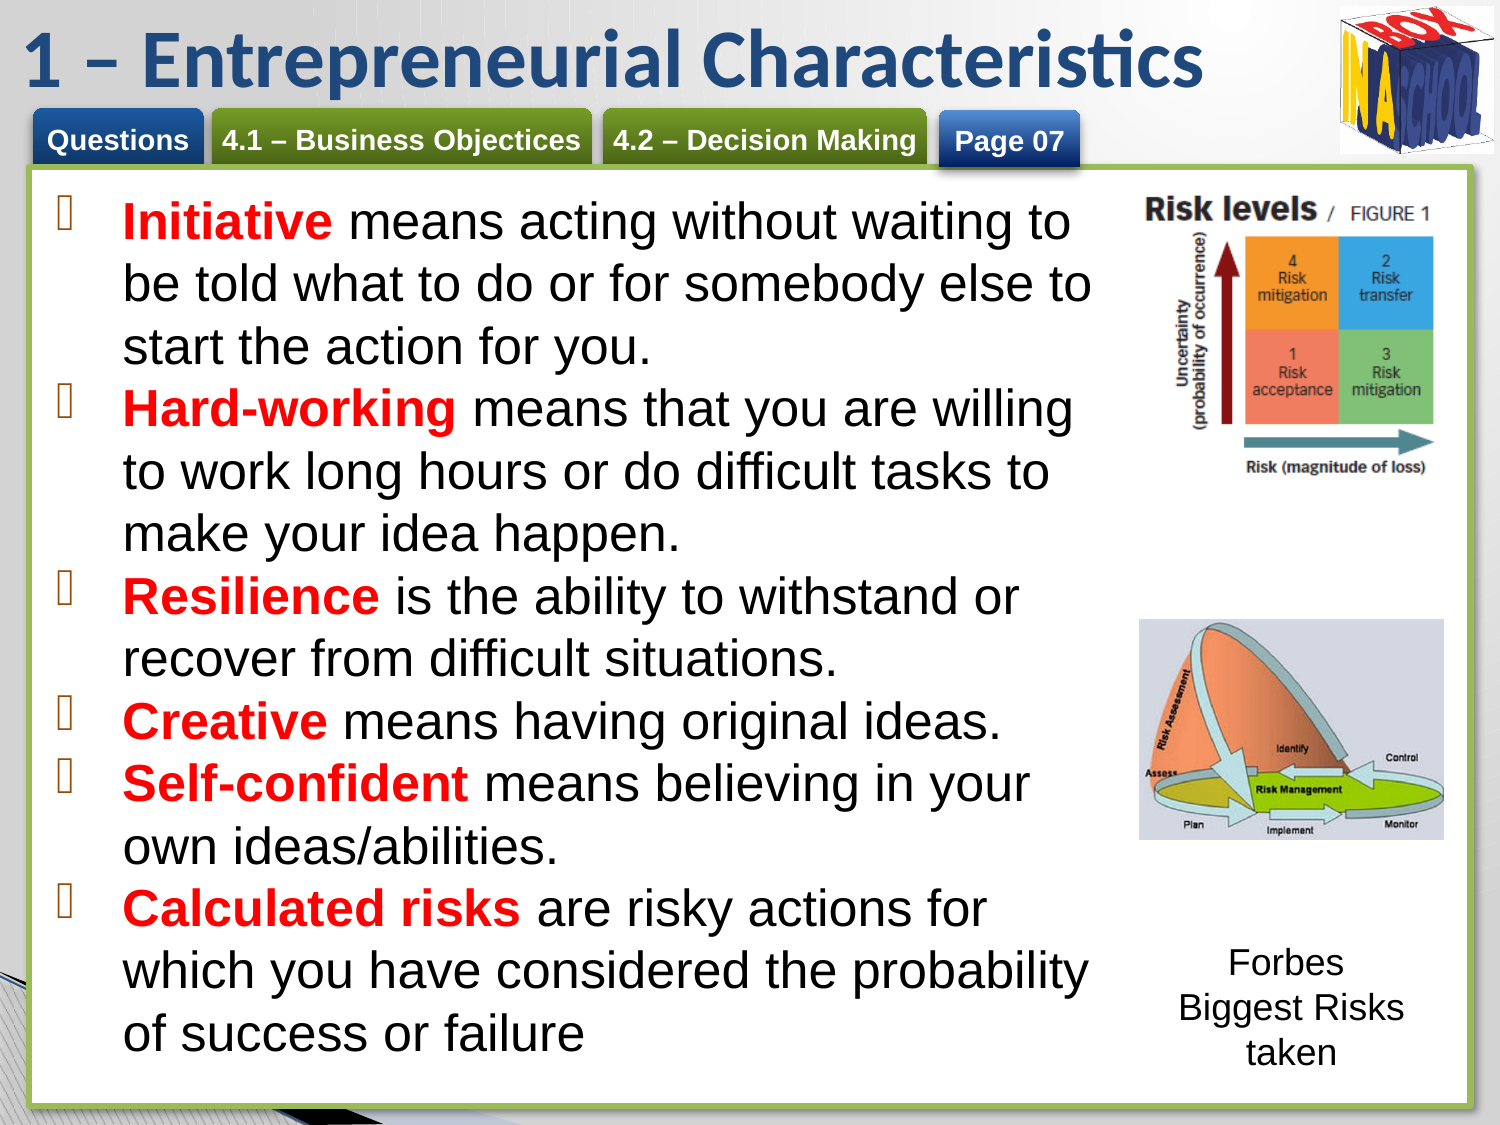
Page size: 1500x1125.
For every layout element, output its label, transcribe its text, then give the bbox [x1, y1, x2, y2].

picture [1139, 619, 1444, 840]
picture [281, 1114, 303, 1125]
picture [1340, 6, 1495, 154]
text_box Initiative means acting without waiting to be told what to do or for somebody else to start the action for you. Hard-working means that you are willing to work long hours or do difficult tasks to make your idea happen. Resilience is the ability to withstand or recover from difficult situations. Creative means having original ideas. Self-confident means believing in your own ideas/abilities. Calculated risks are risky actions for which you have considered the probability of success or failure [41, 179, 1140, 1070]
text_box Page 07 [938, 109, 1081, 167]
text_box Forbes Biggest Risks taken [1139, 930, 1444, 1081]
picture [1139, 188, 1444, 483]
title 1 – Entrepreneurial Characteristics [5, 11, 1270, 97]
